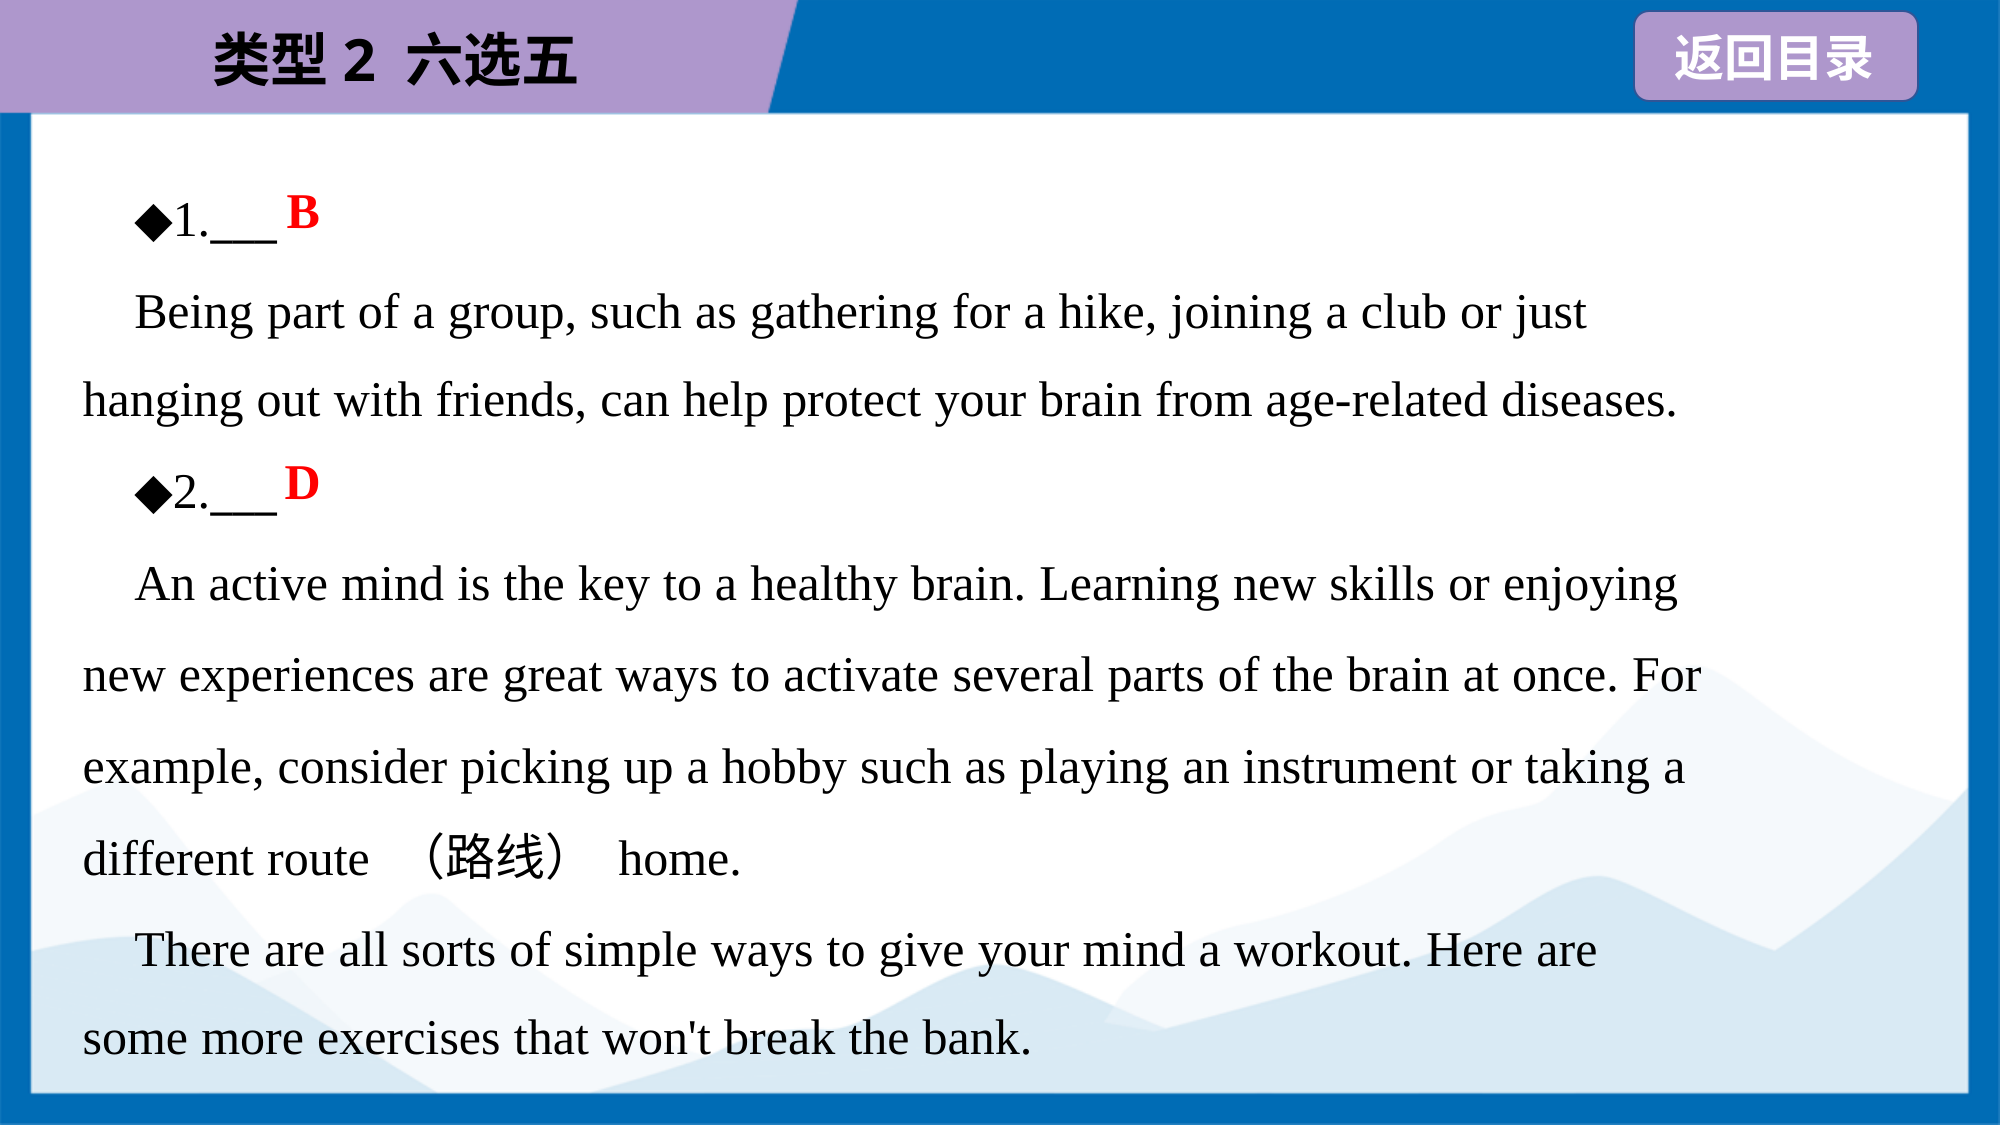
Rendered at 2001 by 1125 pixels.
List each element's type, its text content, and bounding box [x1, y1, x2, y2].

text_box ◆2.___ An active mind is the key to a healthy brain. Learning new skills or enjoying new experiences are great ways to activate several parts of the brain at once. For example, consider picking up a hobby such as playing an instrument or taking a different route （路线） home. There are all sorts of simple ways to give your mind a workout. Here are some more exercises that won't break the bank. [82, 426, 1917, 1055]
text_box ◆1.___ Being part of a group, such as gathering for a hike, joining a club or just hanging out with friends, can help protect your brain from age-related diseases. [82, 155, 1917, 417]
text_box B [268, 150, 339, 230]
picture [0, 0, 2000, 1125]
text_box D [266, 422, 339, 501]
